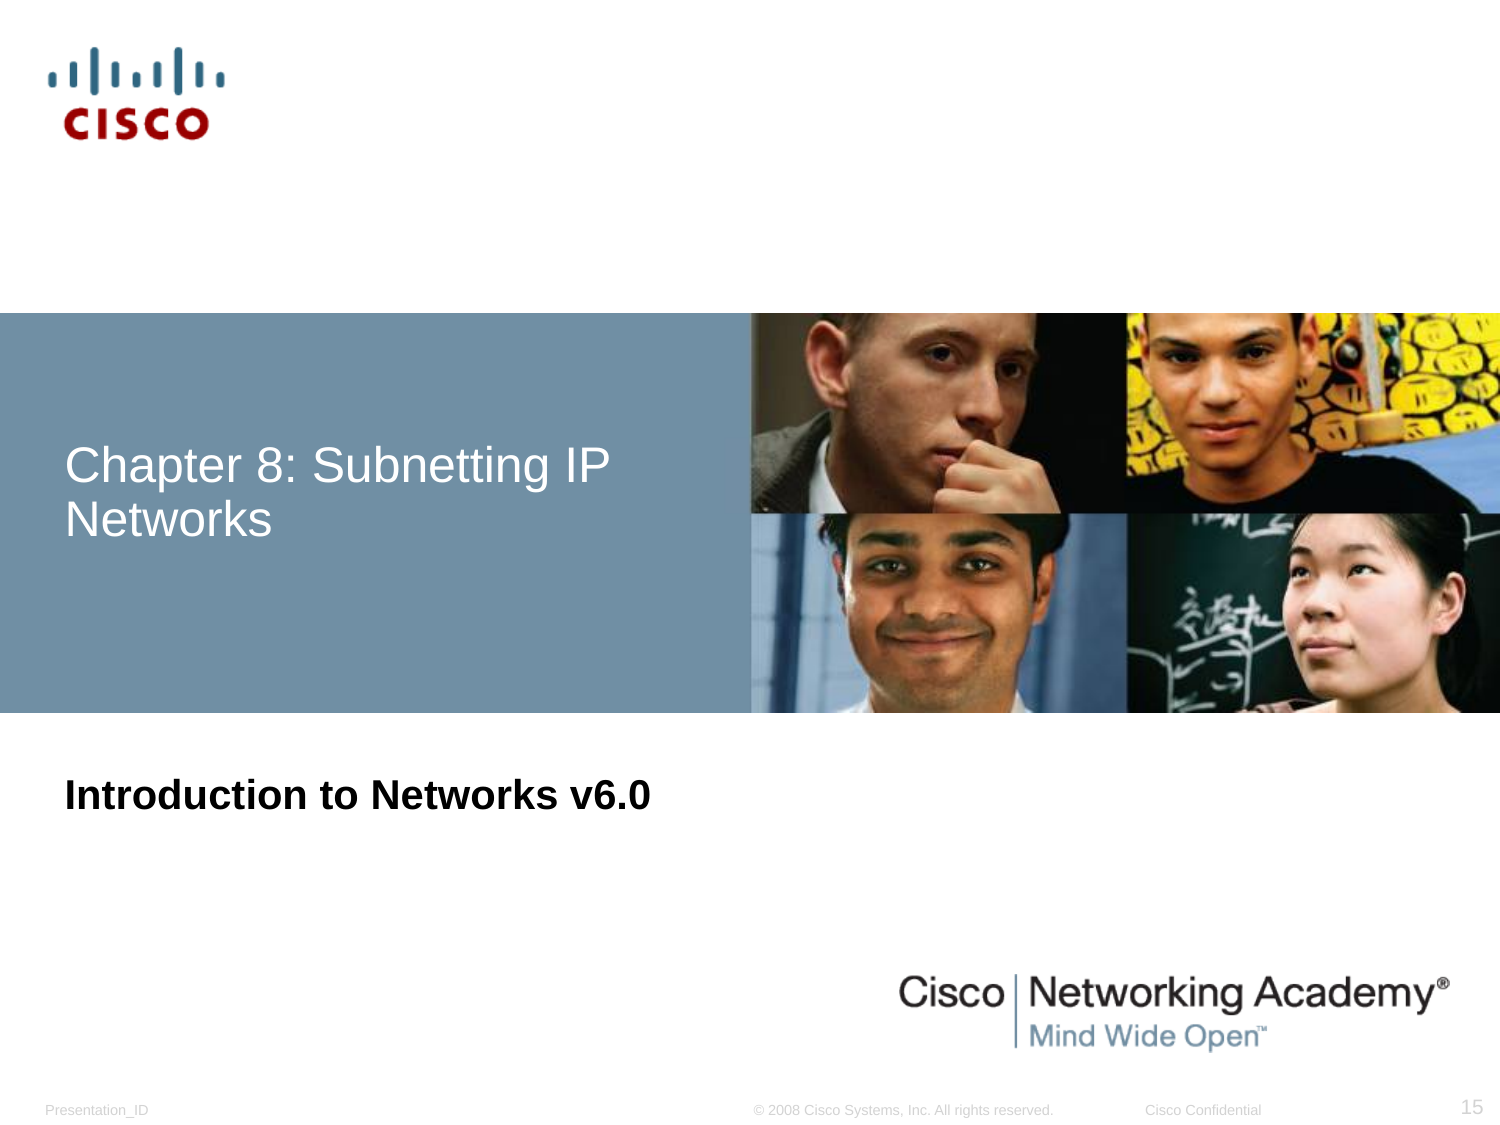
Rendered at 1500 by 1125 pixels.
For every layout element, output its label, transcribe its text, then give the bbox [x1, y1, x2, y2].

picture [40, 19, 233, 168]
title Chapter 8: Subnetting IP Networks [51, 371, 684, 615]
picture [0, 313, 1500, 713]
subtitle Introduction to Networks v6.0 [51, 766, 1165, 875]
picture [899, 974, 1450, 1053]
